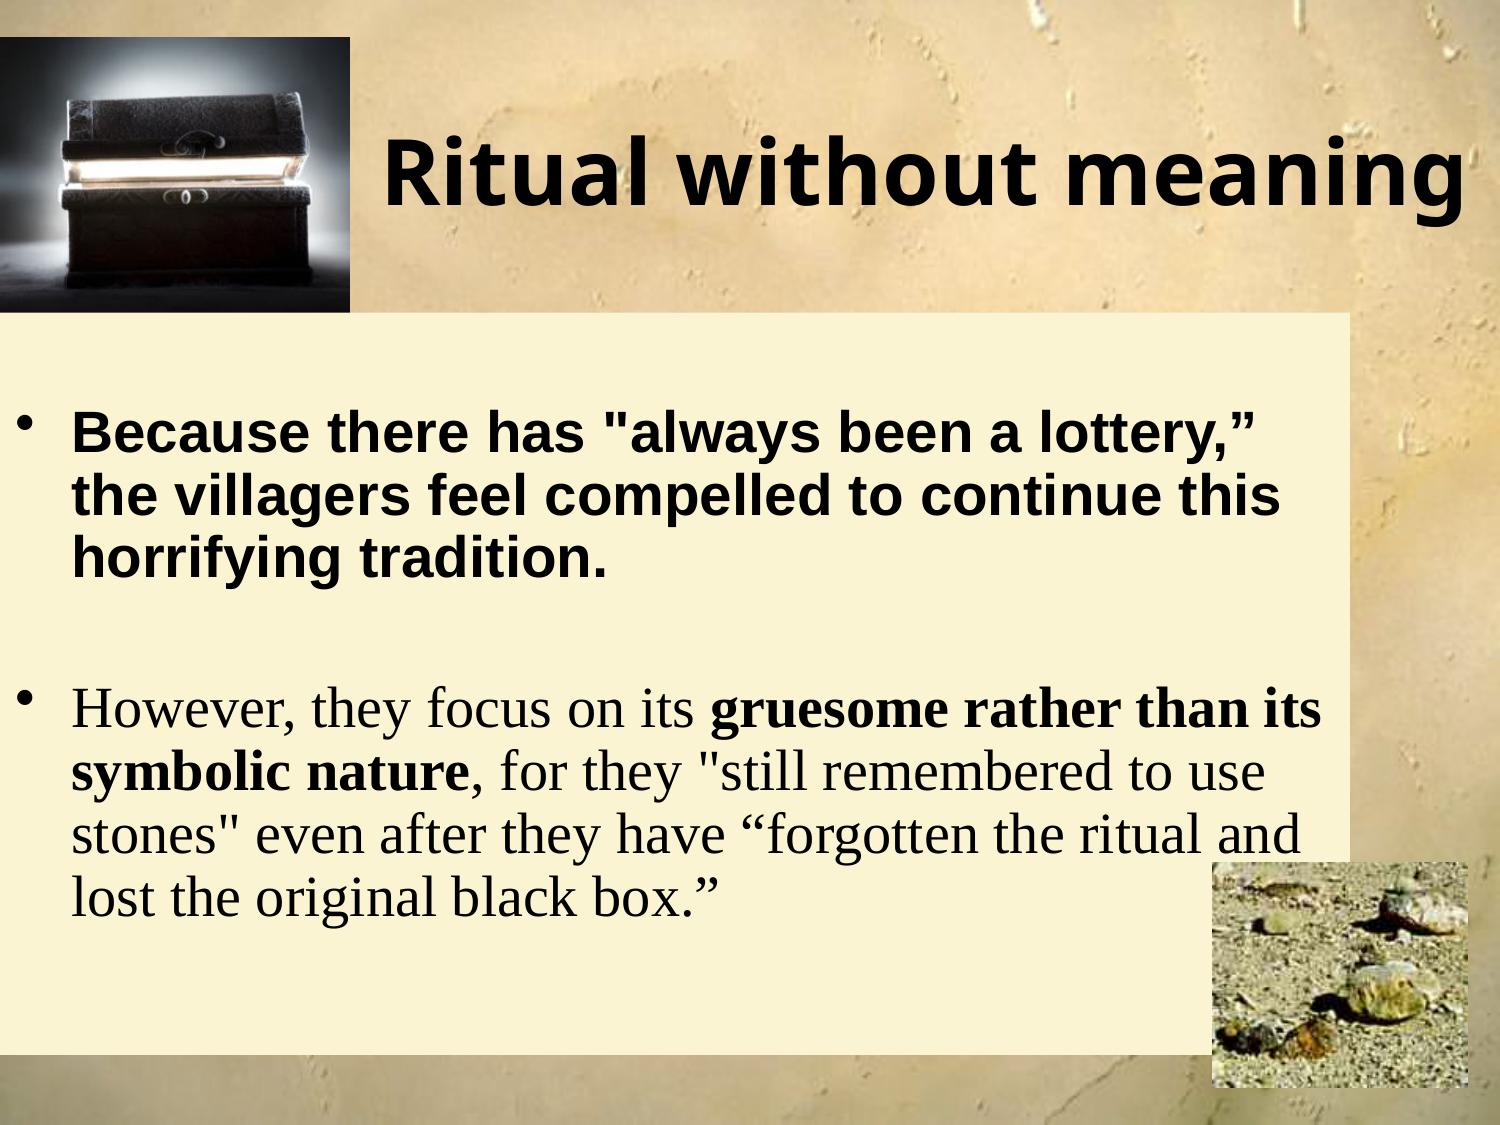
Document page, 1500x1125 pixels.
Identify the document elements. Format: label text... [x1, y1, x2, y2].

list Because there has "always been a lottery,” the villagers feel compelled to continue this horrifying tradition. However, they focus on its gruesome rather than its symbolic nature, for they "still remembered to use stones" even after they have “forgotten the ritual and lost the original black box.” [0, 312, 1351, 1056]
picture [0, 0, 1500, 1125]
title Ritual without meaning [354, 74, 1500, 263]
